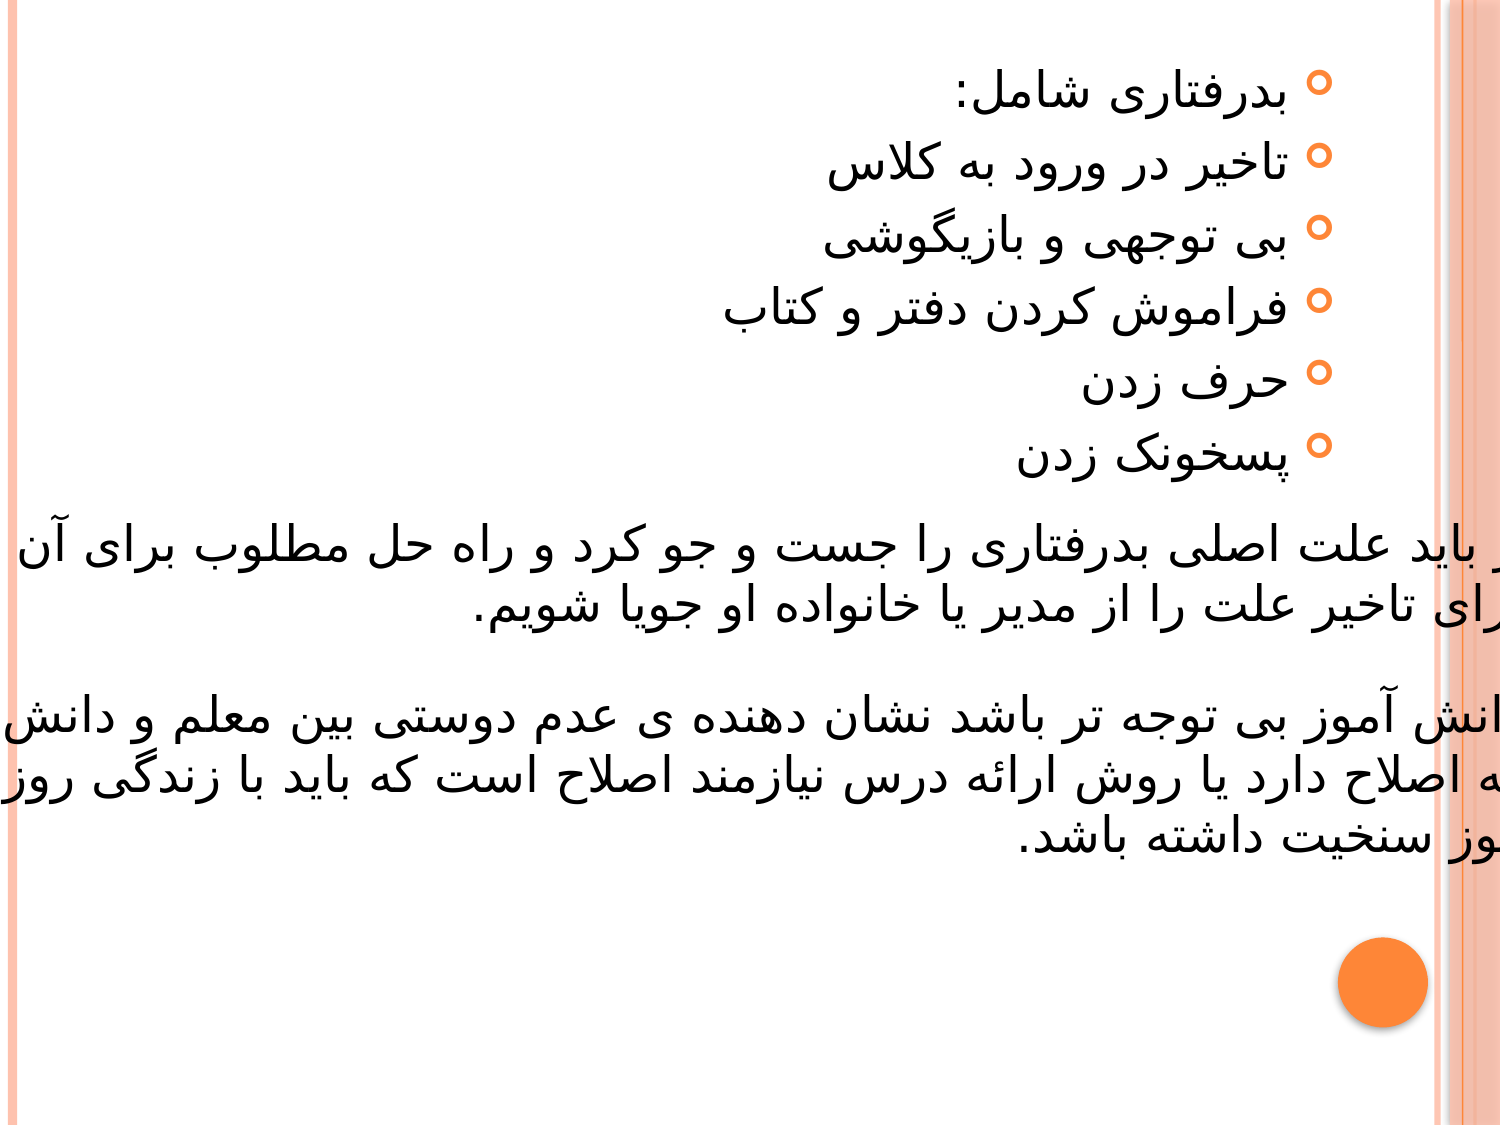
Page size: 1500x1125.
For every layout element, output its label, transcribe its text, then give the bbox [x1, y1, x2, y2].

text_box هر چه دانش آموز بی توجه تر باشد نشان دهنده ی عدم دوستی بین معلم و دانش آموز است که نیاز به اصلاح دارد یا روش ارائه درس نیازمند اصلاح است که باید با زندگی روزمره دانش آموز سنخیت داشته باشد. [0, 674, 1500, 930]
list بدرفتاری شامل: تاخیر در ورود به کلاس بی توجهی و بازیگوشی فراموش کردن دفتر و کتاب حرف زدن پسخونک زدن [125, 50, 1350, 500]
text_box که باز باید علت اصلی بدرفتاری را جست و جو کرد و راه حل مطلوب برای آن پیدا کرد مثلا برای تاخیر علت را از مدیر یا خانواده او جویا شویم. [0, 503, 1500, 674]
